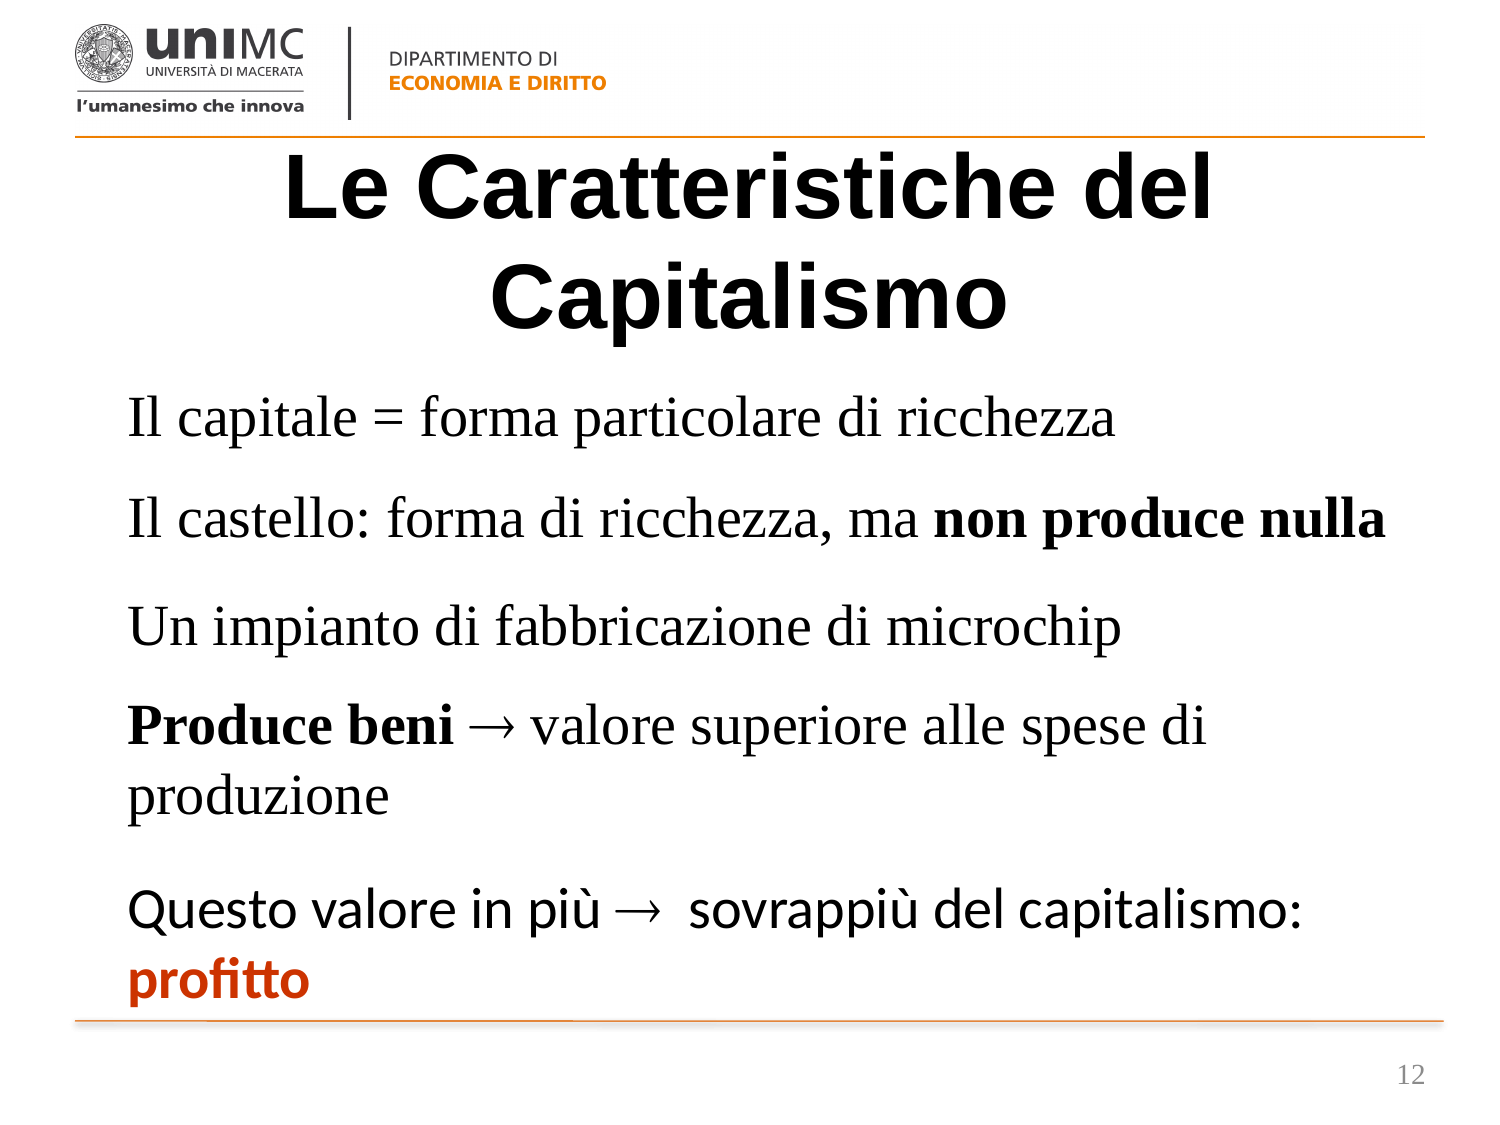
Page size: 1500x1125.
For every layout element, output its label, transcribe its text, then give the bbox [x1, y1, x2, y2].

text_box Il capitale = forma particolare di ricchezza [112, 370, 1300, 456]
text_box Il castello: forma di ricchezza, ma non produce nulla [112, 471, 1413, 557]
slide_number 12 [1091, 1042, 1442, 1103]
picture [75, 24, 1425, 138]
title Le Caratteristiche del Capitalismo [112, 117, 1388, 356]
text_box Un impianto di fabbricazione di microchip Produce beni  valore superiore alle spese di produzione [112, 579, 1463, 834]
text_box Questo valore in più  sovrappiù del capitalismo: profitto [112, 862, 1463, 1018]
